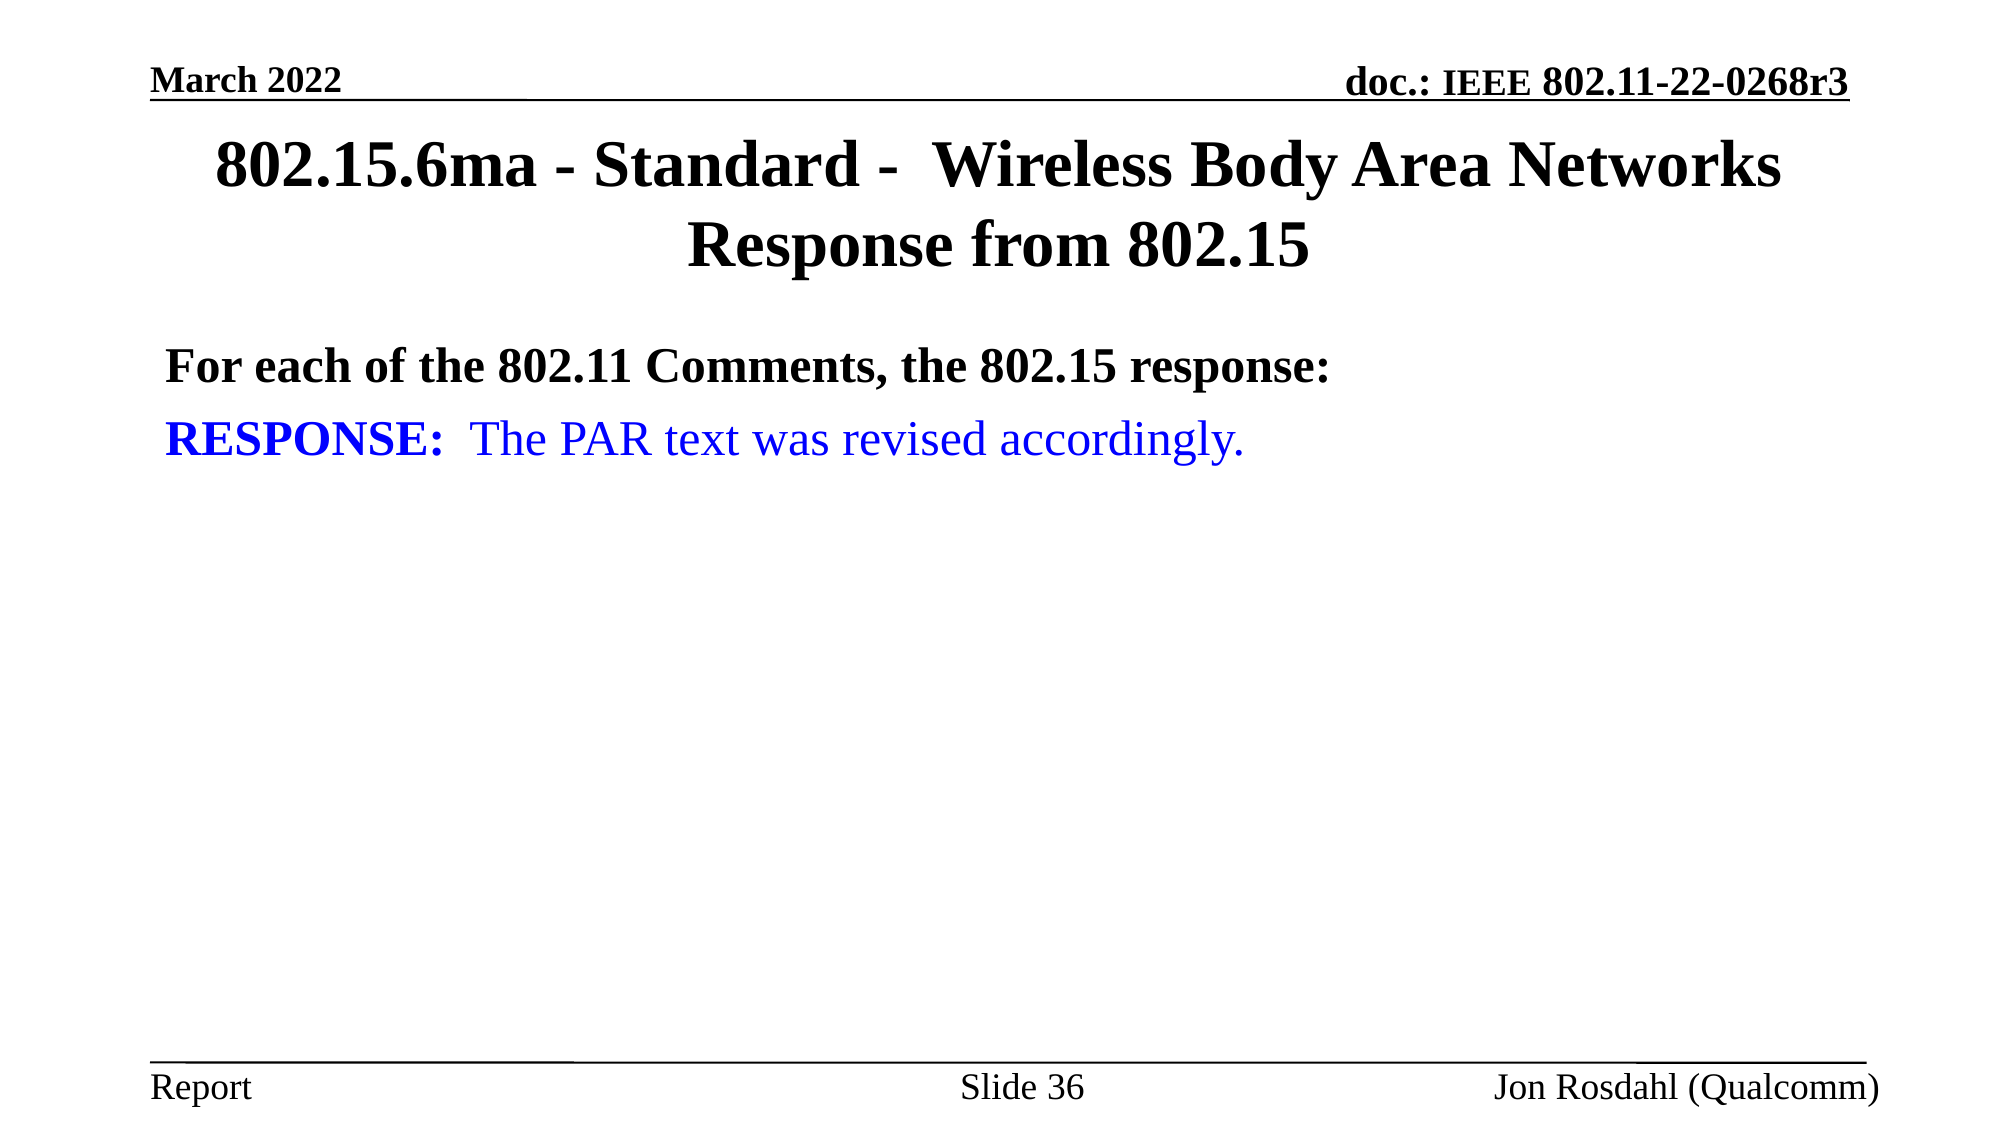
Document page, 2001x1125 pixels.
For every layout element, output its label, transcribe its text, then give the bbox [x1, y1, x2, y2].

footer Jon Rosdahl (Qualcomm) [1436, 1061, 1881, 1108]
list For each of the 802.11 Comments, the 802.15 response: RESPONSE: The PAR text was revised accordingly. [149, 324, 1850, 1000]
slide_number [149, 49, 431, 100]
slide_number Slide 36 [950, 1061, 1095, 1125]
title 802.15.6ma - Standard - Wireless Body Area Networks Response from 802.15 [149, 112, 1850, 288]
